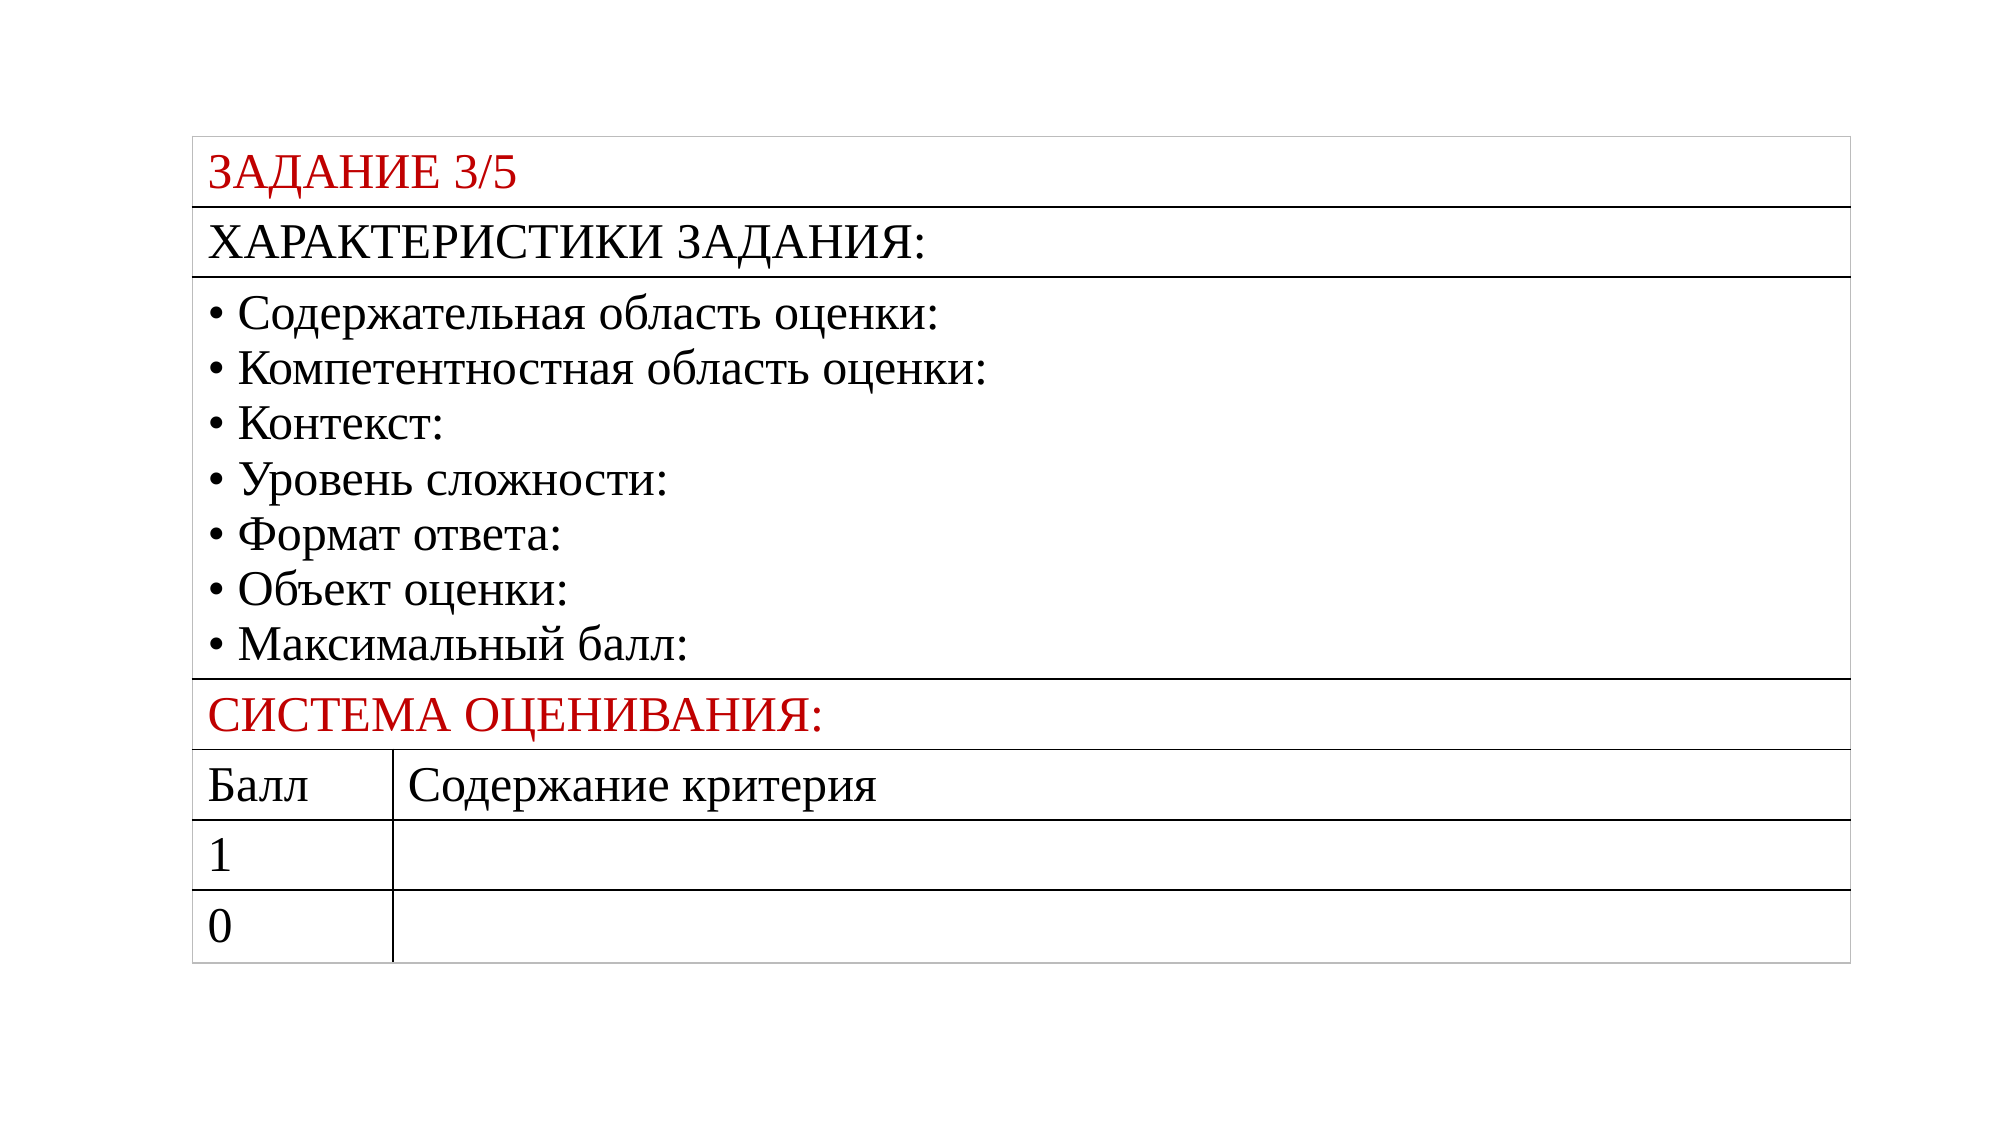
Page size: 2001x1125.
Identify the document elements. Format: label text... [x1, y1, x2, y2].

table_cell 0 [193, 891, 392, 962]
table_header ЗАДАНИЕ 3/5 [193, 137, 1850, 206]
table_cell 1 [193, 821, 392, 889]
table_cell [394, 891, 1850, 962]
table_cell Содержание критерия [394, 750, 1850, 819]
table_cell [394, 821, 1850, 889]
table_cell Балл [193, 750, 392, 819]
table_cell • Содержательная область оценки: • Компетентностная область оценки: • Контекст: • Уровень сложности: • Формат ответа: • Объект оценки: • Максимальный балл: [193, 278, 1850, 678]
table_cell ХАРАКТЕРИСТИКИ ЗАДАНИЯ: [193, 208, 1850, 276]
table_cell СИСТЕМА ОЦЕНИВАНИЯ: [193, 680, 1850, 749]
